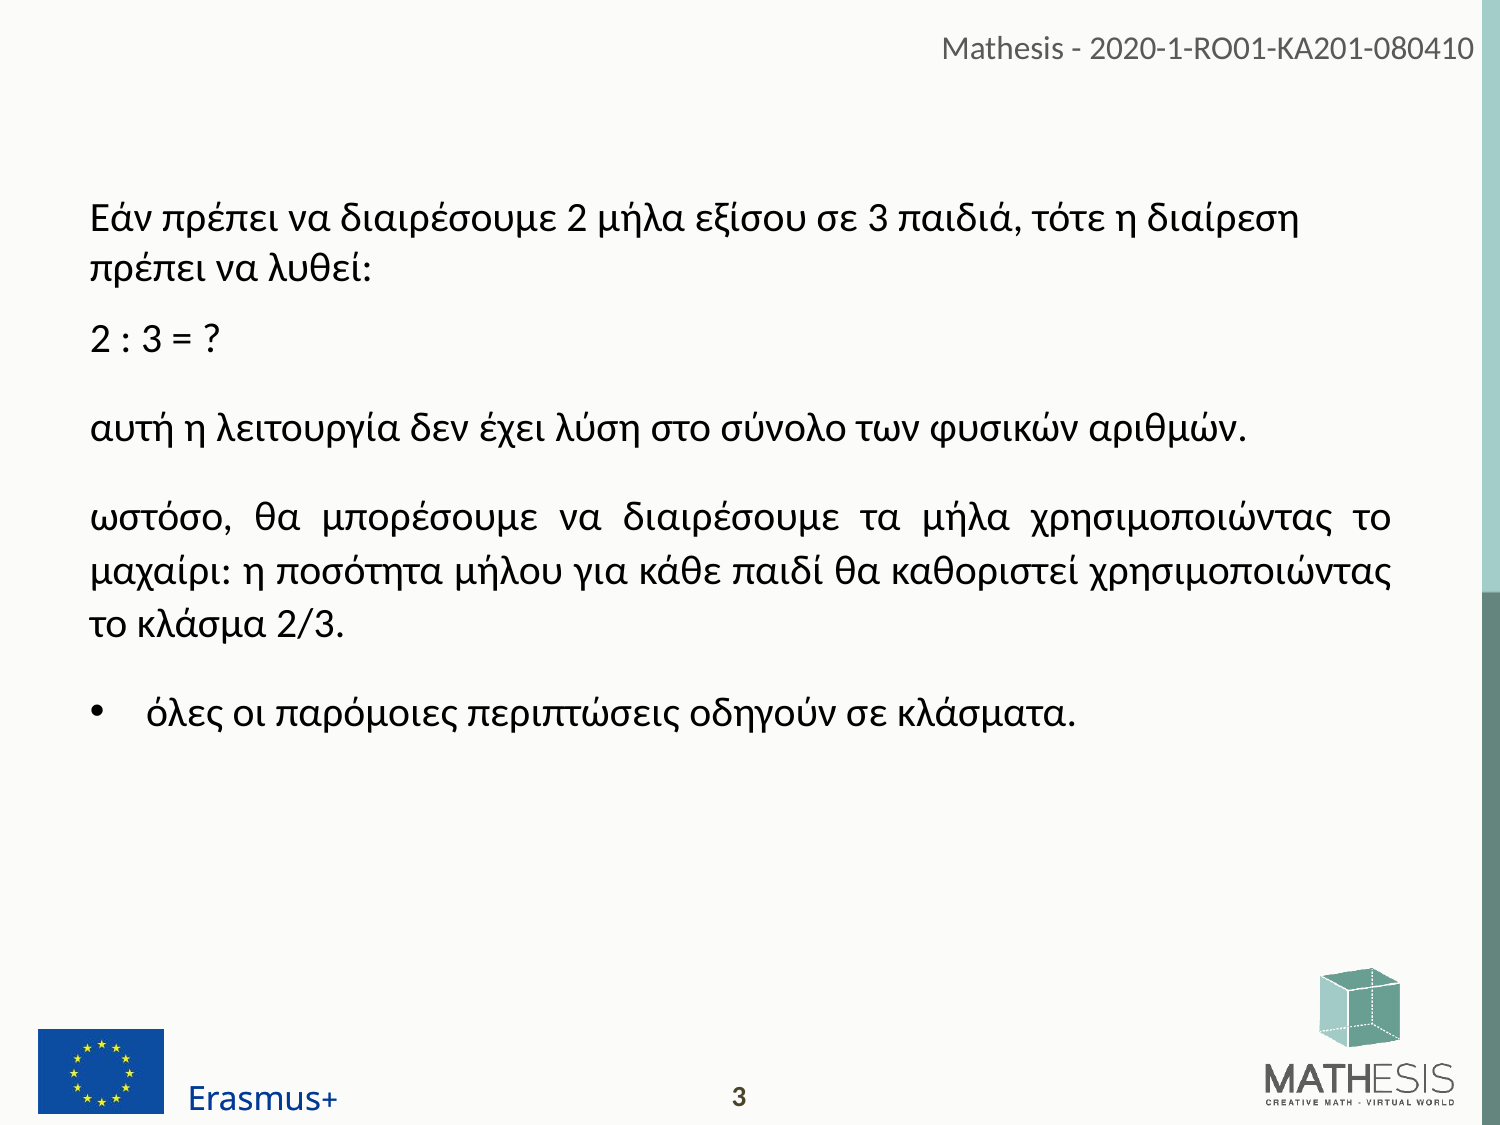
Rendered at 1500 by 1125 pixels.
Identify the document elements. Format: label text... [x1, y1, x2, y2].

list Εάν πρέπει να διαιρέσουμε 2 μήλα εξίσου σε 3 παιδιά, τότε η διαίρεση πρέπει να λυθεί: 2 : 3 = ? αυτή η λειτουργία δεν έχει λύση στο σύνολο των φυσικών αριθμών. ωστόσο, θα μπορέσουμε να διαιρέσουμε τα μήλα χρησιμοποιώντας το μαχαίρι: η ποσότητα μήλου για κάθε παιδί θα καθοριστεί χρησιμοποιώντας το κλάσμα 2/3. όλες οι παρόμοιες περιπτώσεις οδηγούν σε κλάσματα. [75, 182, 1425, 925]
picture [38, 1029, 164, 1114]
